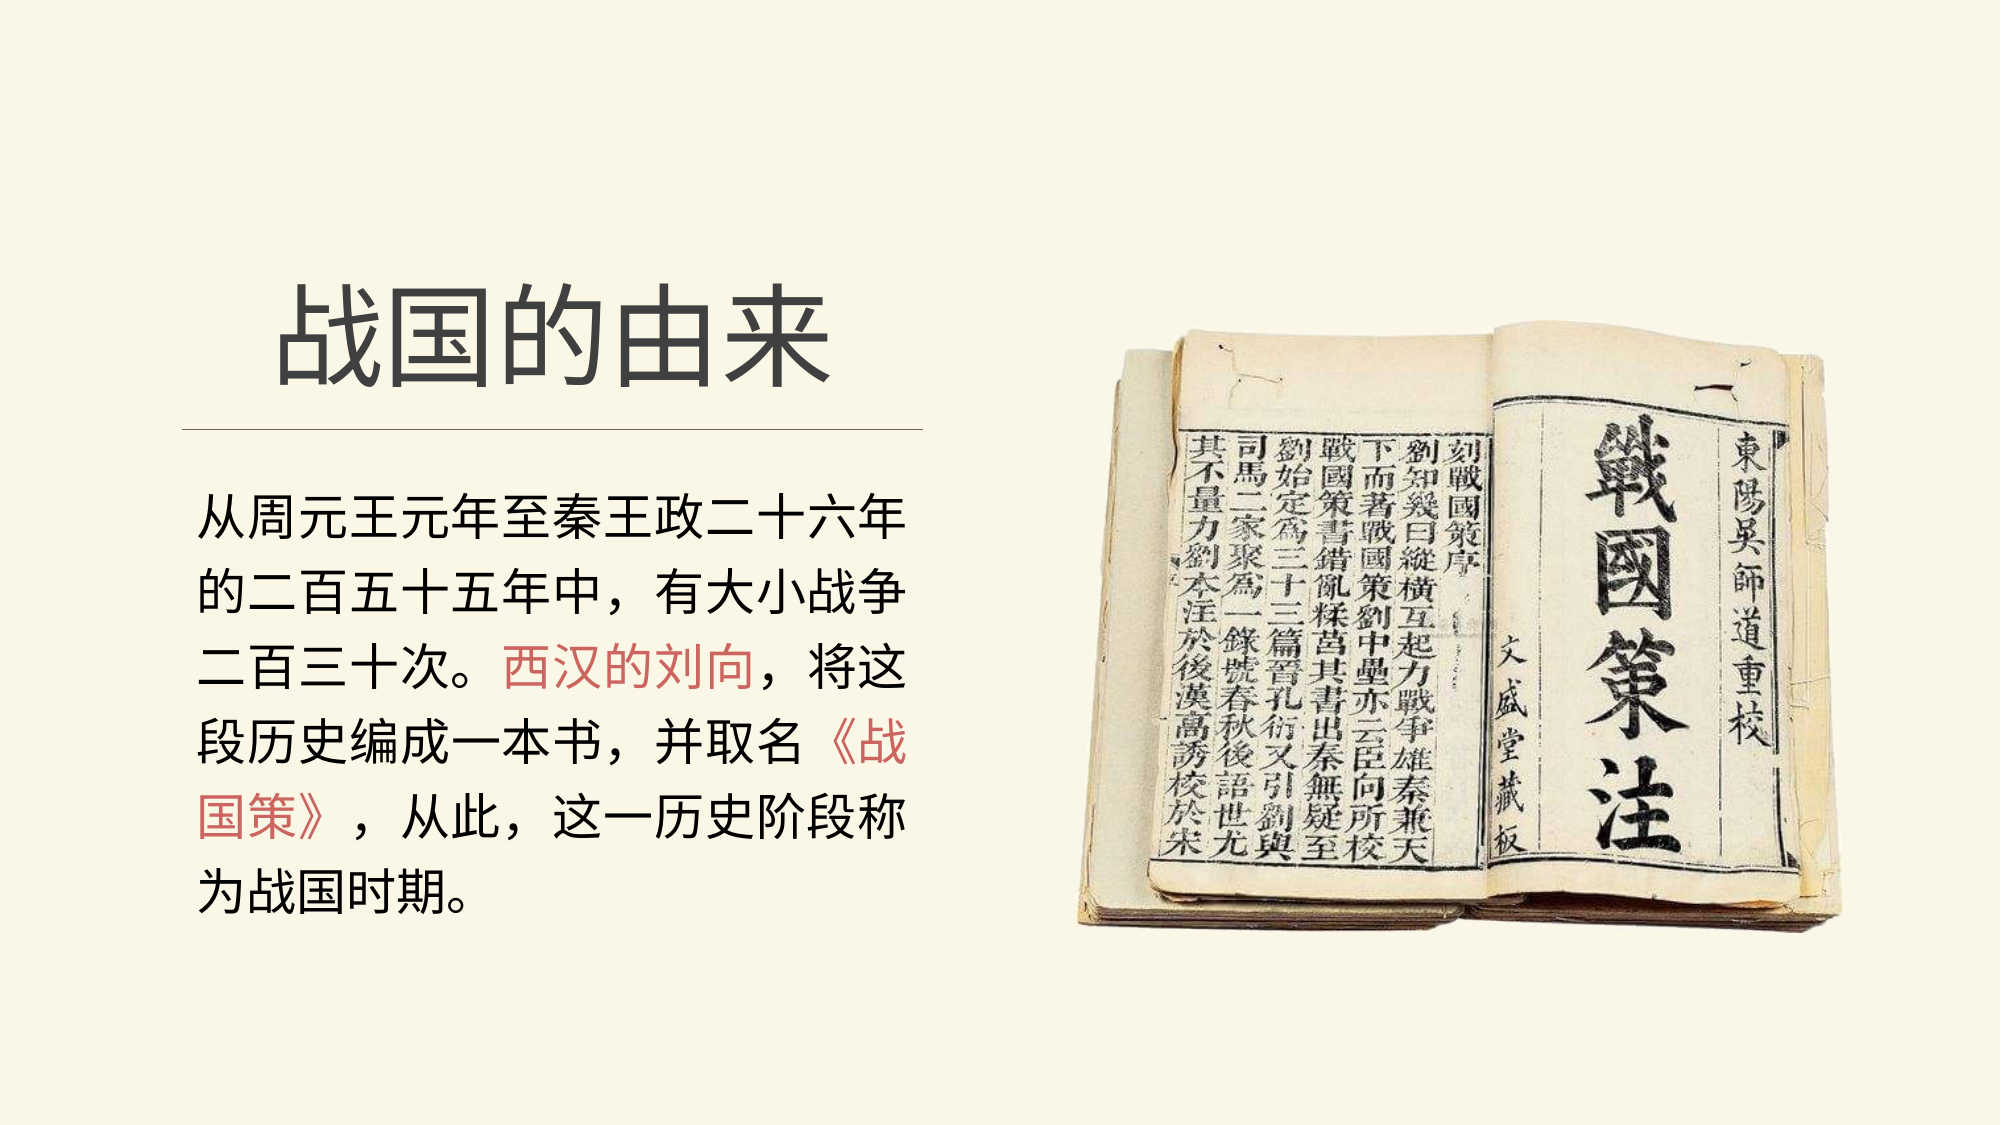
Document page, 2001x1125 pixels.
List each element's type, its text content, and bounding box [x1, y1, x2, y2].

text_box 从周元王元年至秦王政二十六年的二百五十五年中，有大小战争二百三十次。西汉的刘向，将这段历史编成一本书，并取名《战国策》，从此，这一历史阶段称为战国时期。 [181, 463, 923, 928]
picture [1077, 320, 1842, 933]
text_box 战国的由来 [256, 258, 849, 409]
